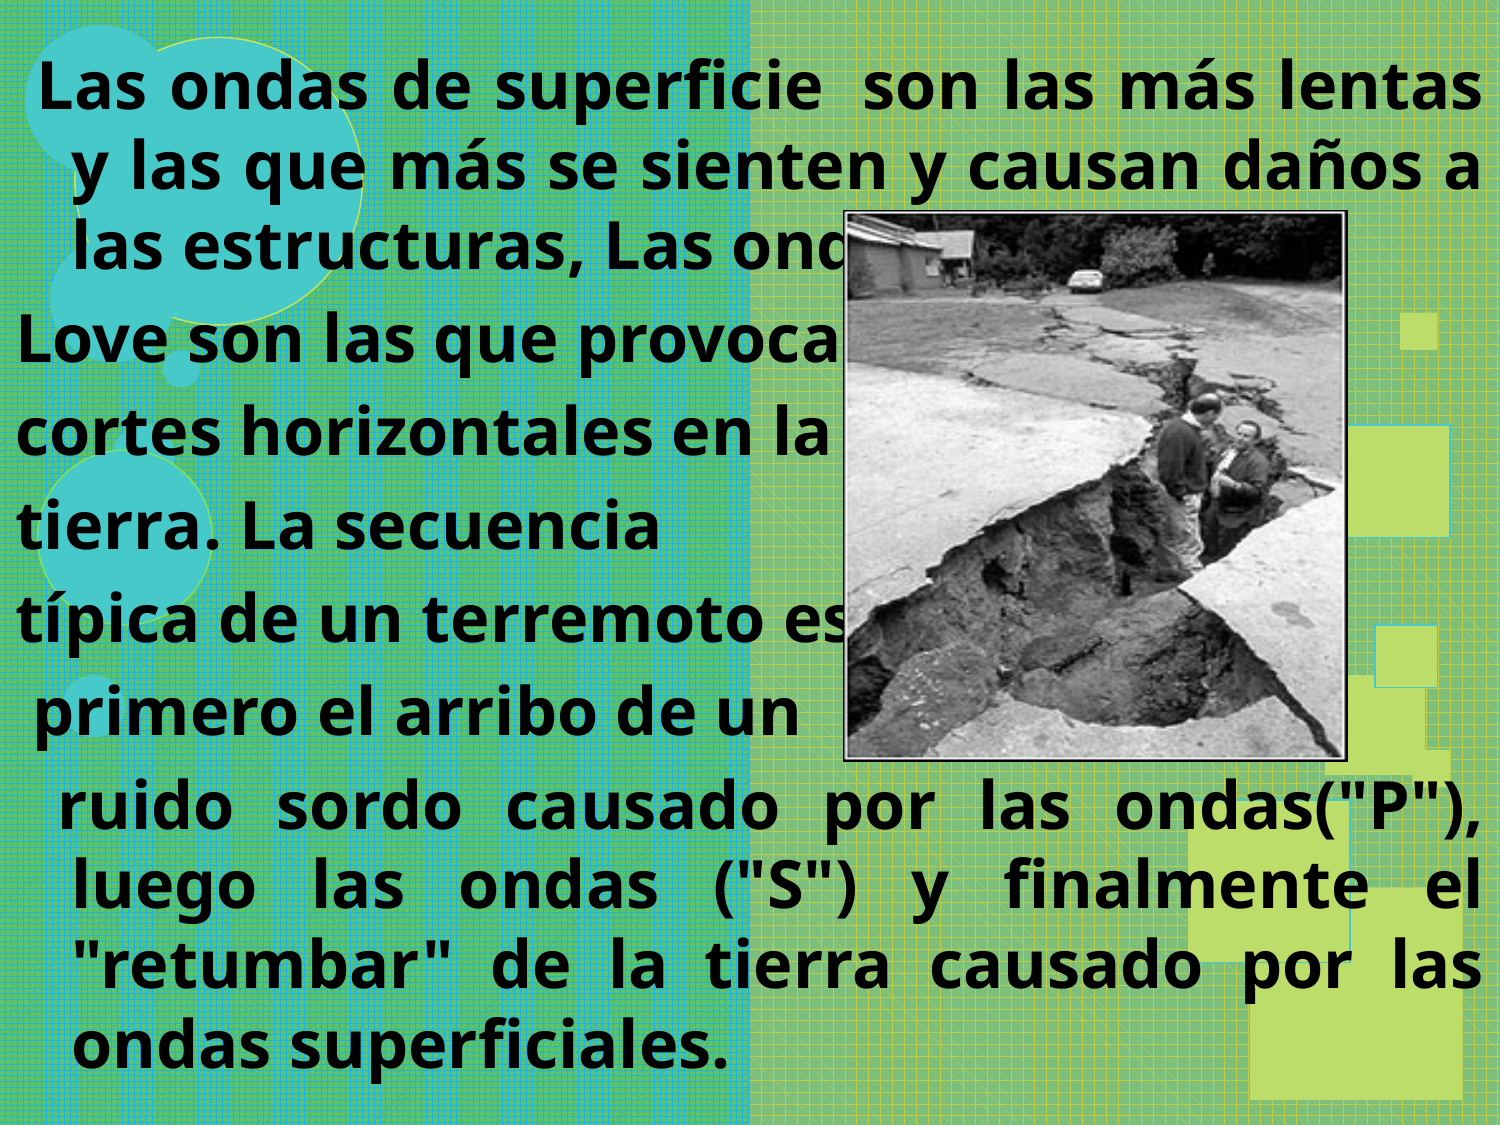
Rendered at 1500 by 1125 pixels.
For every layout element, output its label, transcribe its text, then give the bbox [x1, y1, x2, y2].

picture [843, 210, 1348, 762]
list Las ondas de superficie son las más lentas y las que más se sienten y causan daños a las estructuras, Las ondas Love son las que provocan cortes horizontales en la tierra. La secuencia típica de un terremoto es: primero el arribo de un ruido sordo causado por las ondas("P"), luego las ondas ("S") y finalmente el "retumbar" de la tierra causado por las ondas superficiales. [0, 34, 1500, 1032]
